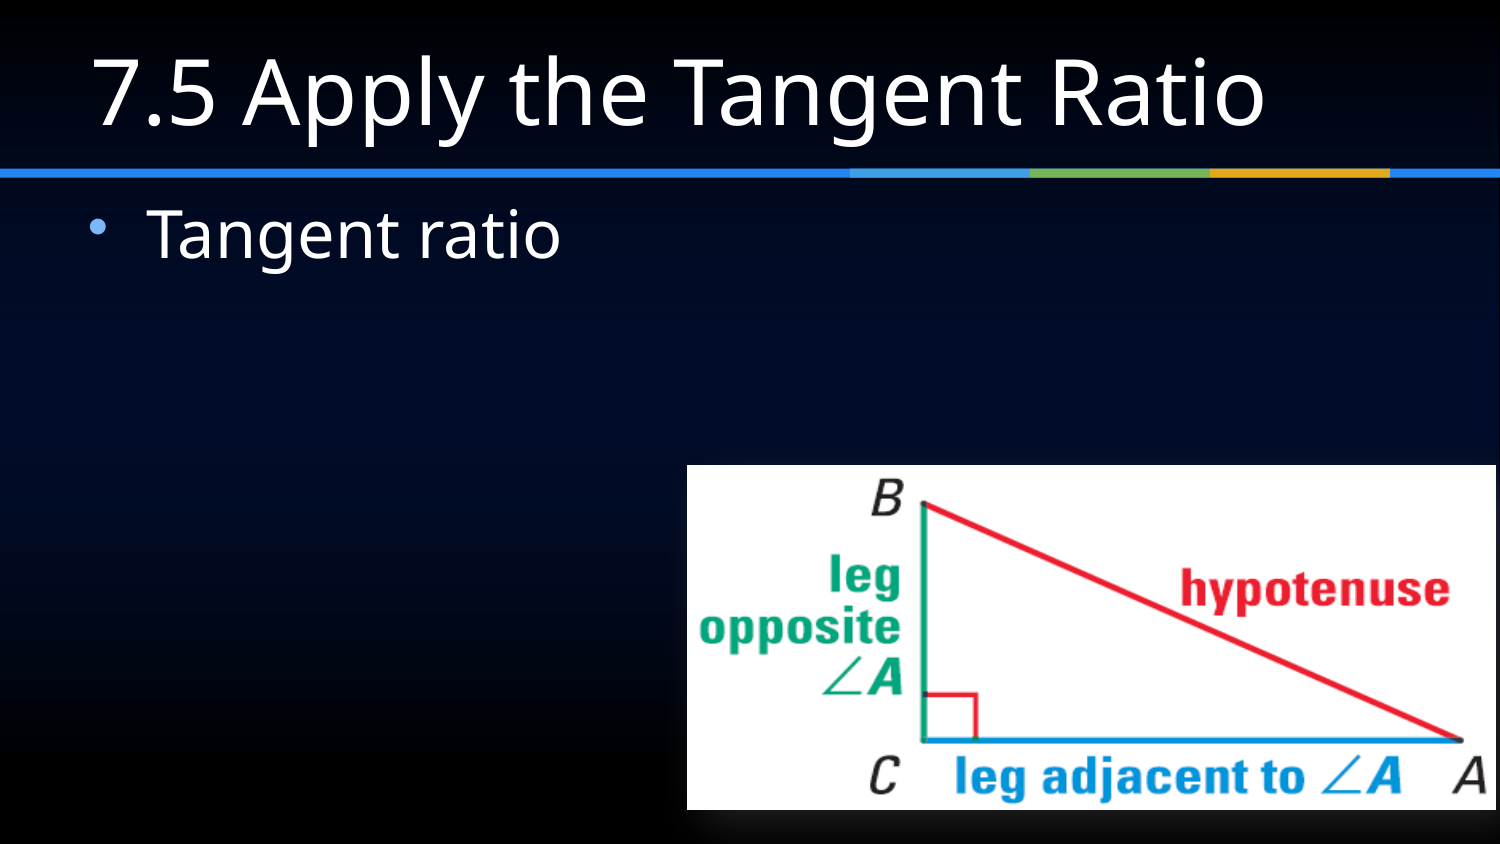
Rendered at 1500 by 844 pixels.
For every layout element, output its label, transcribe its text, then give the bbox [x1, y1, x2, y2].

title 7.5 Apply the Tangent Ratio [75, 18, 1425, 160]
picture [686, 464, 1497, 810]
